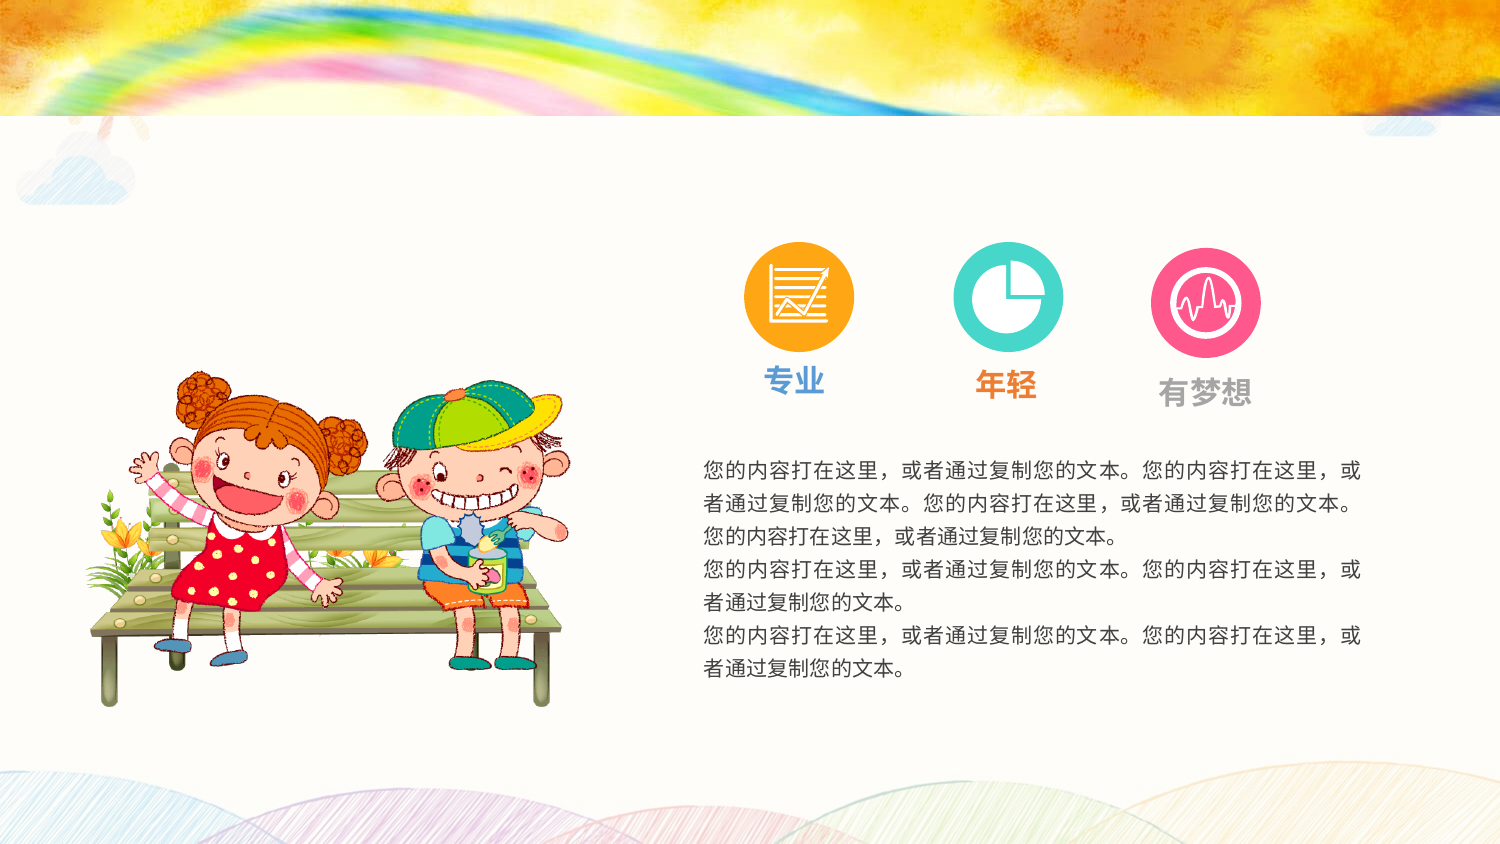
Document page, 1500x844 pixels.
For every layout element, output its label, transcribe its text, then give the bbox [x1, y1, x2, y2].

picture [73, 359, 590, 718]
text_box [743, 240, 856, 351]
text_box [769, 263, 829, 323]
picture [0, 0, 1500, 116]
text_box 专业 [750, 351, 840, 409]
text_box 有梦想 [1121, 363, 1291, 421]
text_box [1170, 267, 1242, 339]
text_box [1150, 246, 1262, 359]
text_box 年轻 [921, 355, 1092, 413]
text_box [972, 260, 1045, 334]
text_box 您的内容打在这里，或者通过复制您的文本。您的内容打在这里，或者通过复制您的文本。您的内容打在这里，或者通过复制您的文本。您的内容打在这里，或者通过复制您的文本。 您的内容打在这里，或者通过复制您的文本。您的内容打在这里，或者通过复制您的文本。 您的内容打在这里，或者通过复制您的文本。您的内容打在这里，或者通过复制您的文本。 [689, 442, 1378, 721]
text_box [952, 240, 1065, 354]
